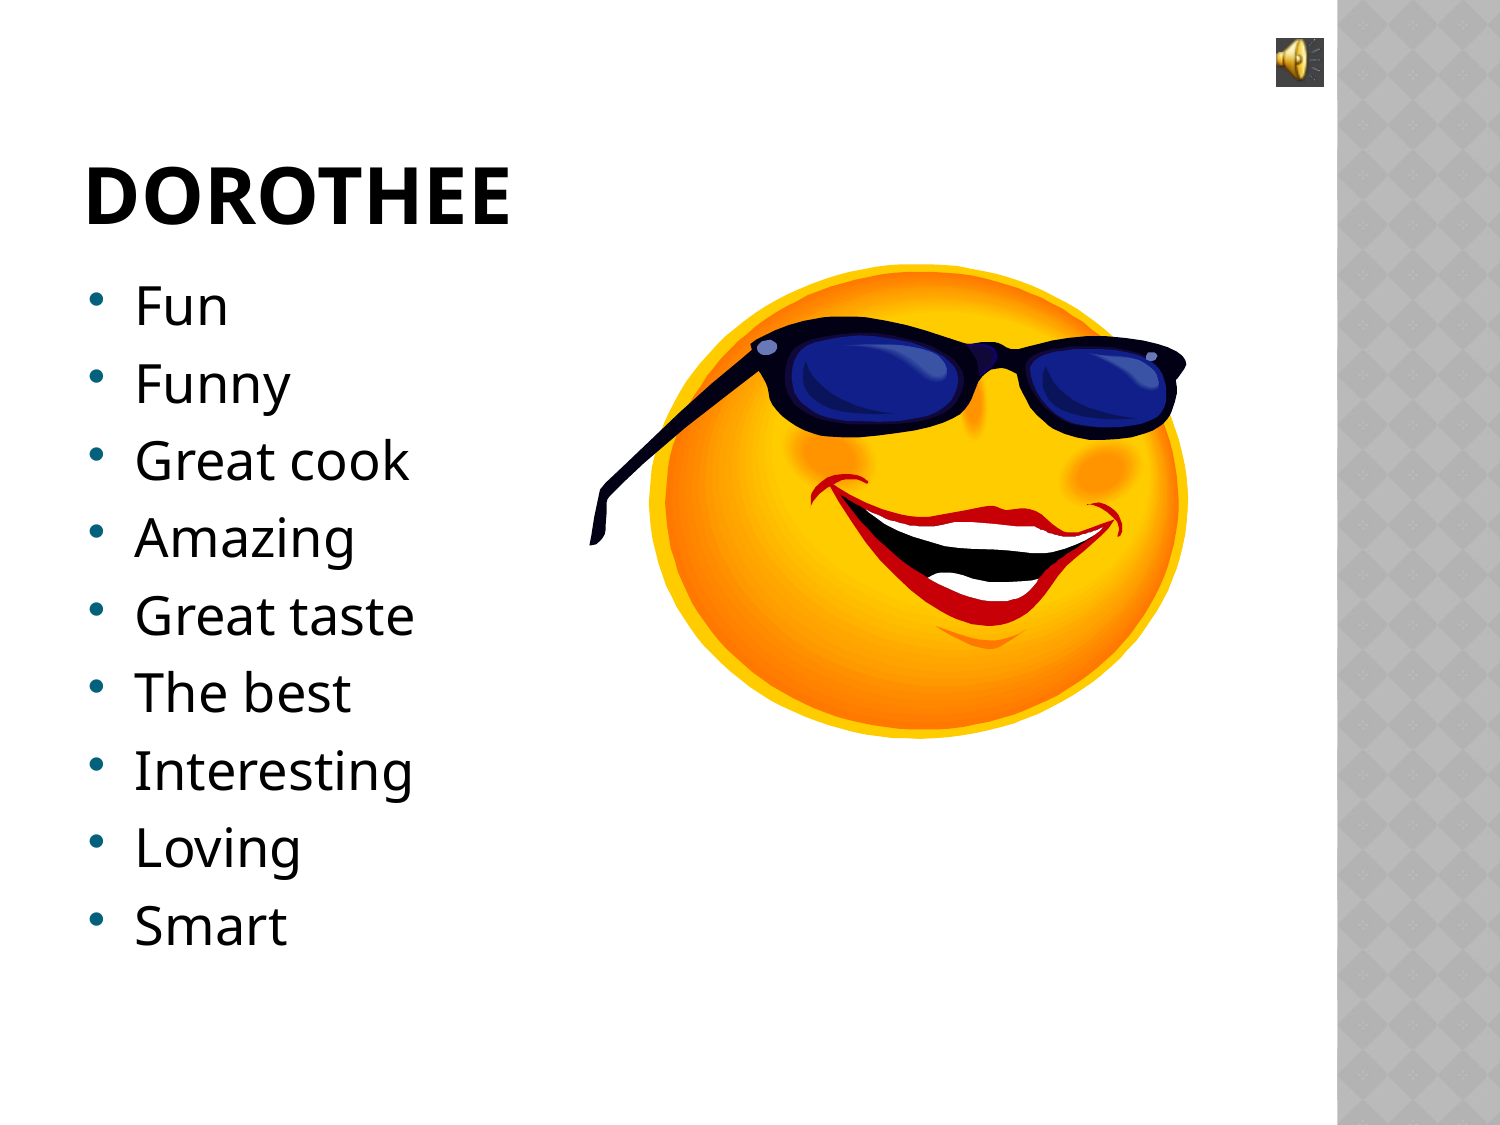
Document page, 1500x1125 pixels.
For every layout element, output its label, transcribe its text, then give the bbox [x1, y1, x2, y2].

picture [586, 261, 1191, 741]
list Fun Funny Great cook Amazing Great taste The best Interesting Loving Smart [75, 264, 1263, 1059]
title Dorothee [75, 52, 1263, 240]
picture [1274, 37, 1326, 88]
